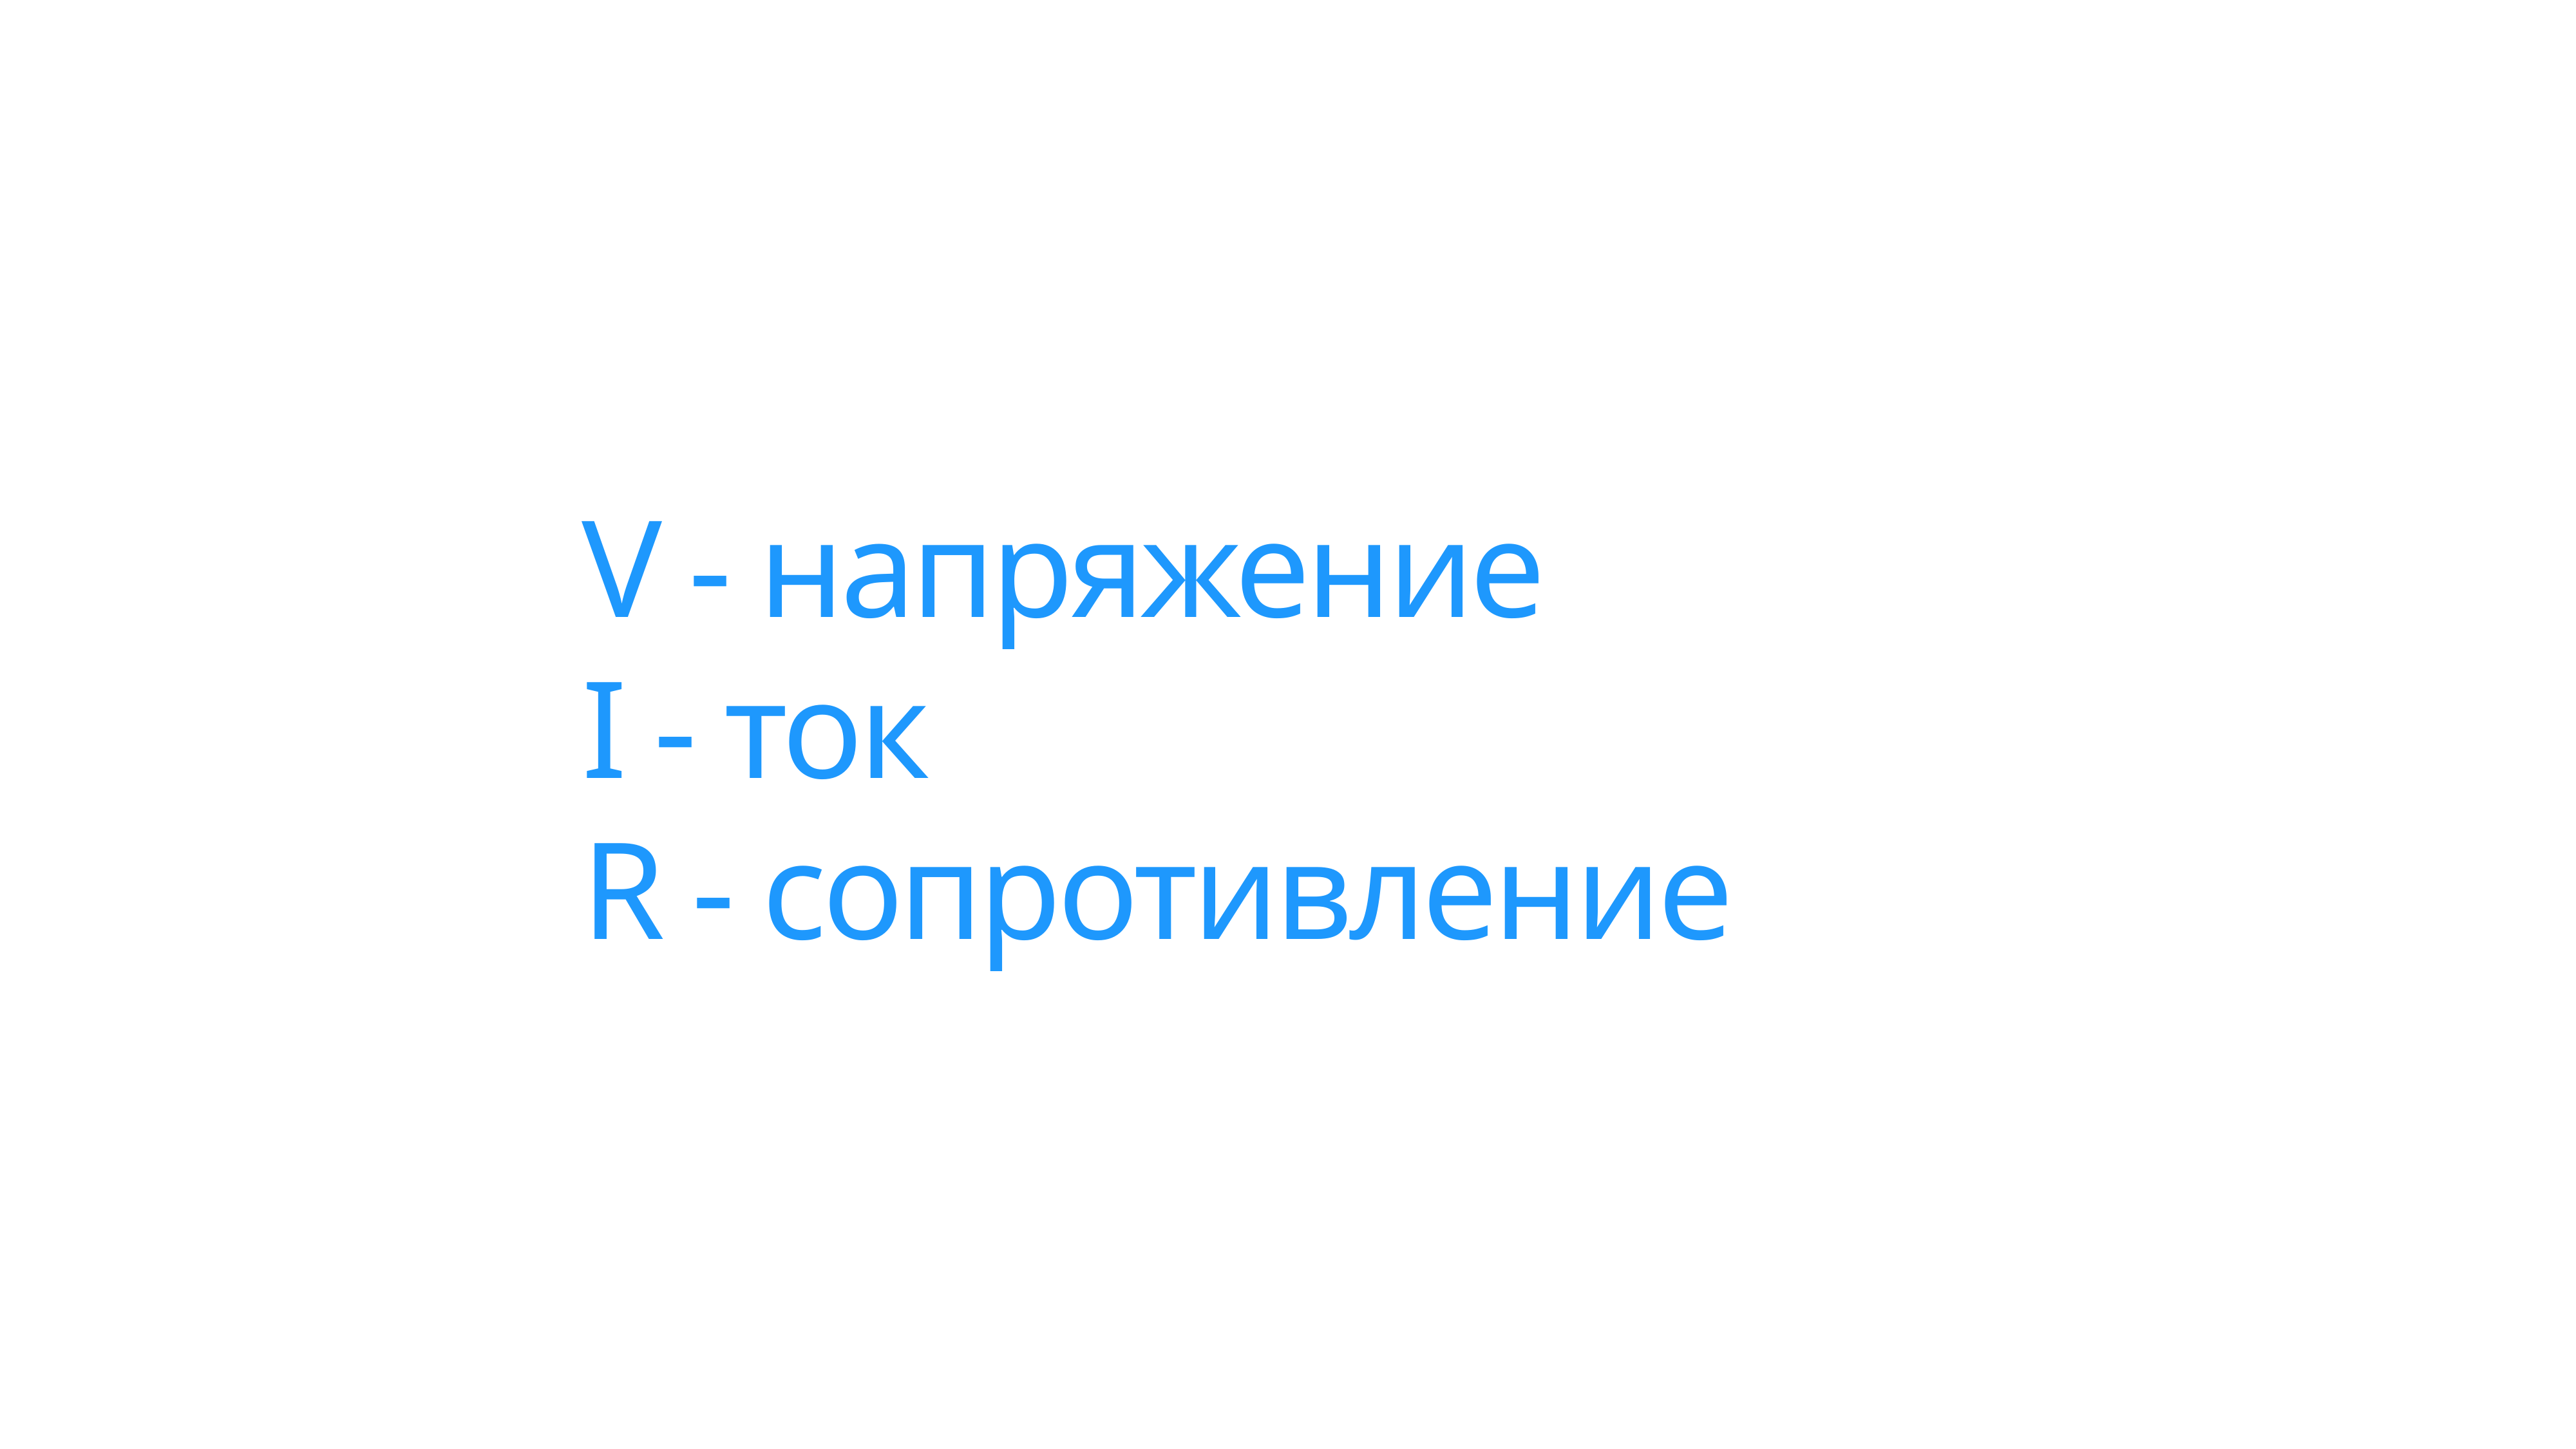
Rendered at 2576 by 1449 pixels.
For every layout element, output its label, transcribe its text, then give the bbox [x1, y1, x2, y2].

list V - напряжение I - ток R - сопротивление [576, 397, 2000, 1052]
